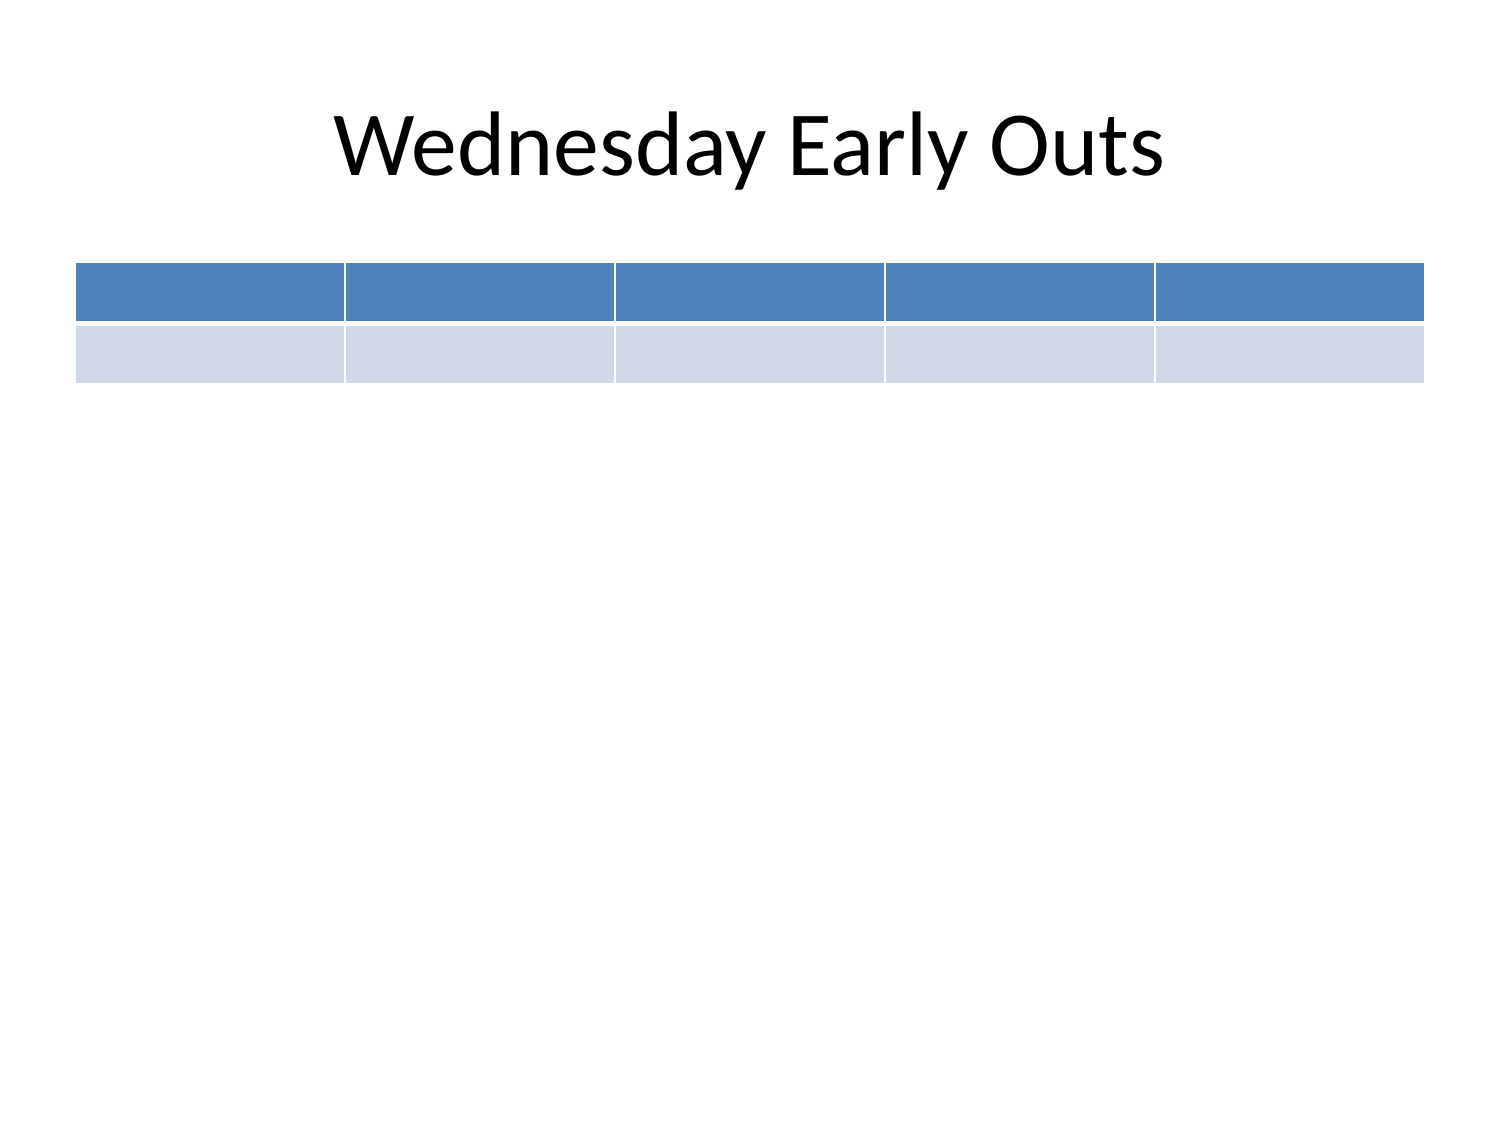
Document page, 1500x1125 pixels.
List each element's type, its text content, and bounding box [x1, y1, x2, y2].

table_header [1156, 263, 1424, 321]
table_cell [886, 326, 1154, 383]
table_header [886, 263, 1154, 321]
title Wednesday Early Outs [75, 45, 1425, 233]
table_header [616, 263, 884, 321]
table_cell [76, 326, 344, 383]
table_header [76, 263, 344, 321]
table_cell [616, 326, 884, 383]
table_header [346, 263, 614, 321]
table_cell [346, 326, 614, 383]
table_cell [1156, 326, 1424, 383]
